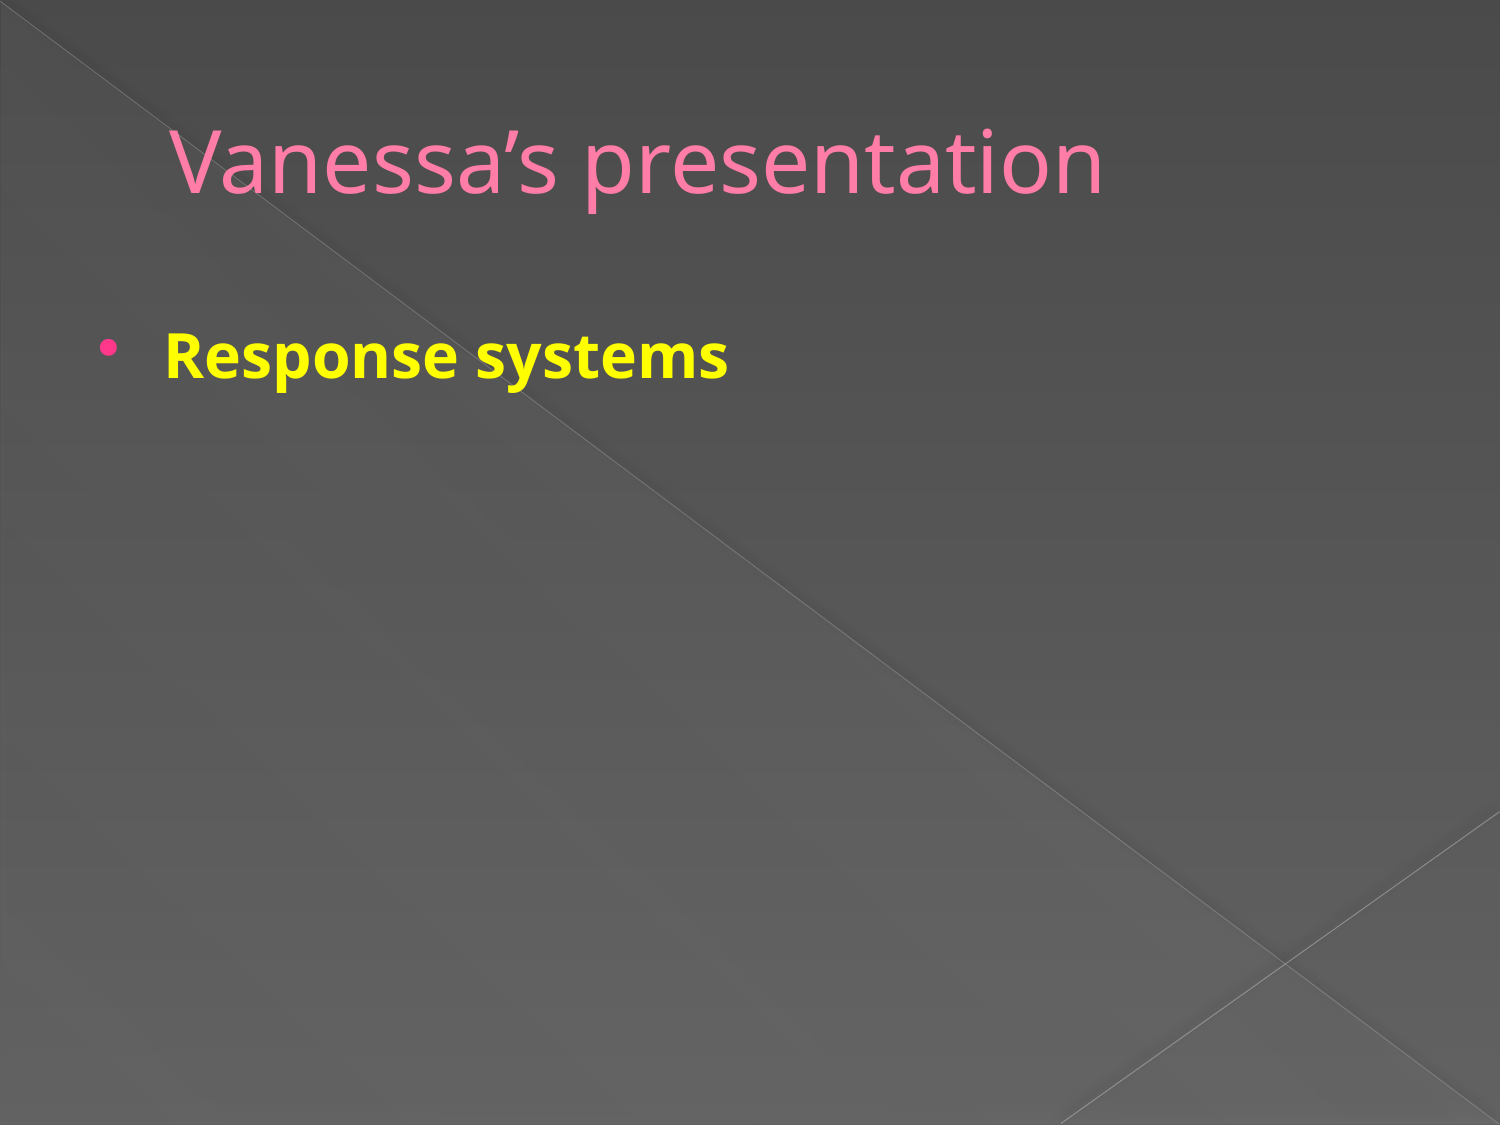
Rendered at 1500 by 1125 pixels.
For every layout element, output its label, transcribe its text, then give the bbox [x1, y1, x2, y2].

title Vanessa’s presentation [75, 43, 1425, 274]
list Response systems [75, 308, 1425, 1059]
